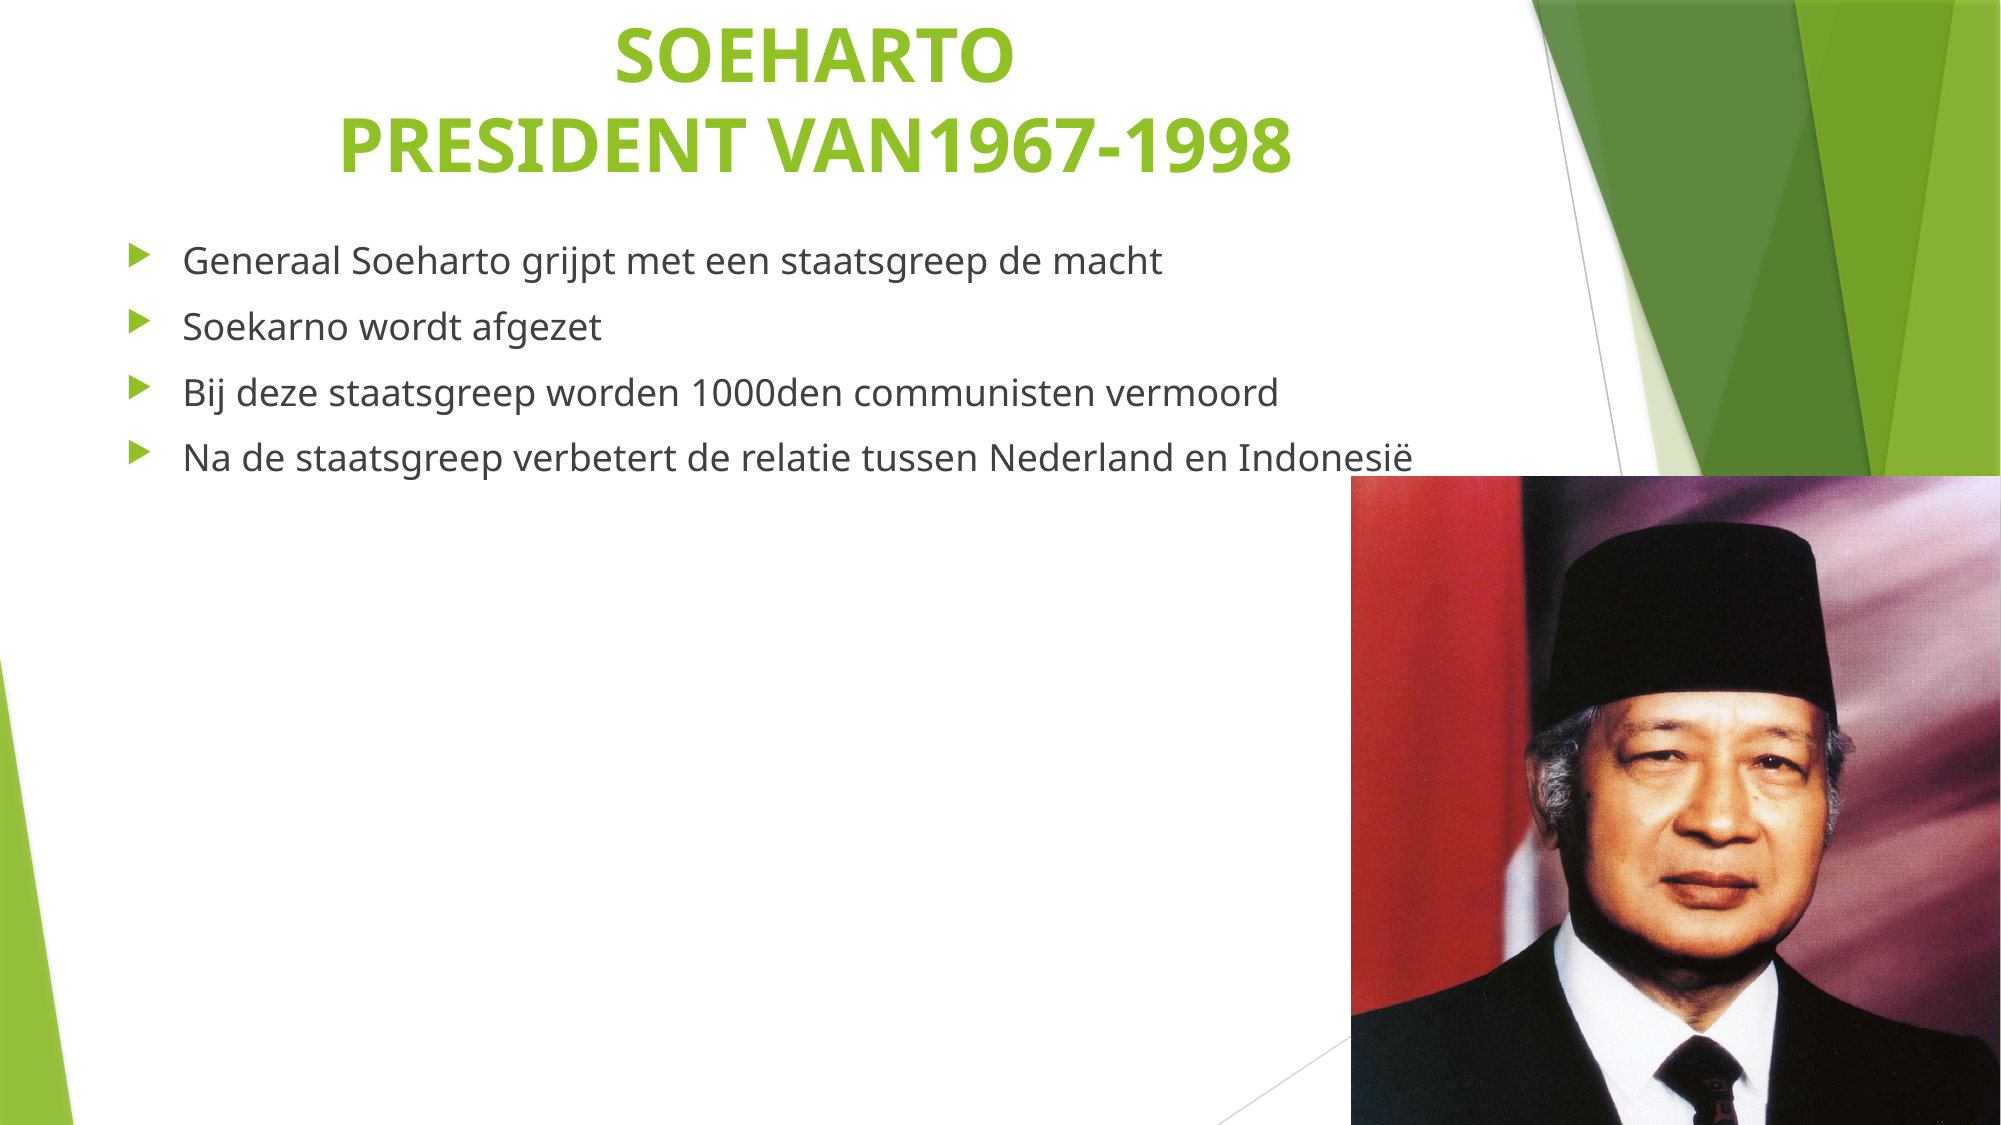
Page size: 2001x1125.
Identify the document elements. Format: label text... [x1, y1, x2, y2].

title SOEHARTO PRESIDENT VAN1967-1998 [111, 0, 1522, 229]
picture [1351, 476, 2000, 1125]
list Generaal Soeharto grijpt met een staatsgreep de macht Soekarno wordt afgezet Bij deze staatsgreep worden 1000den communisten vermoord Na de staatsgreep verbetert de relatie tussen Nederland en Indonesië [111, 229, 2000, 992]
